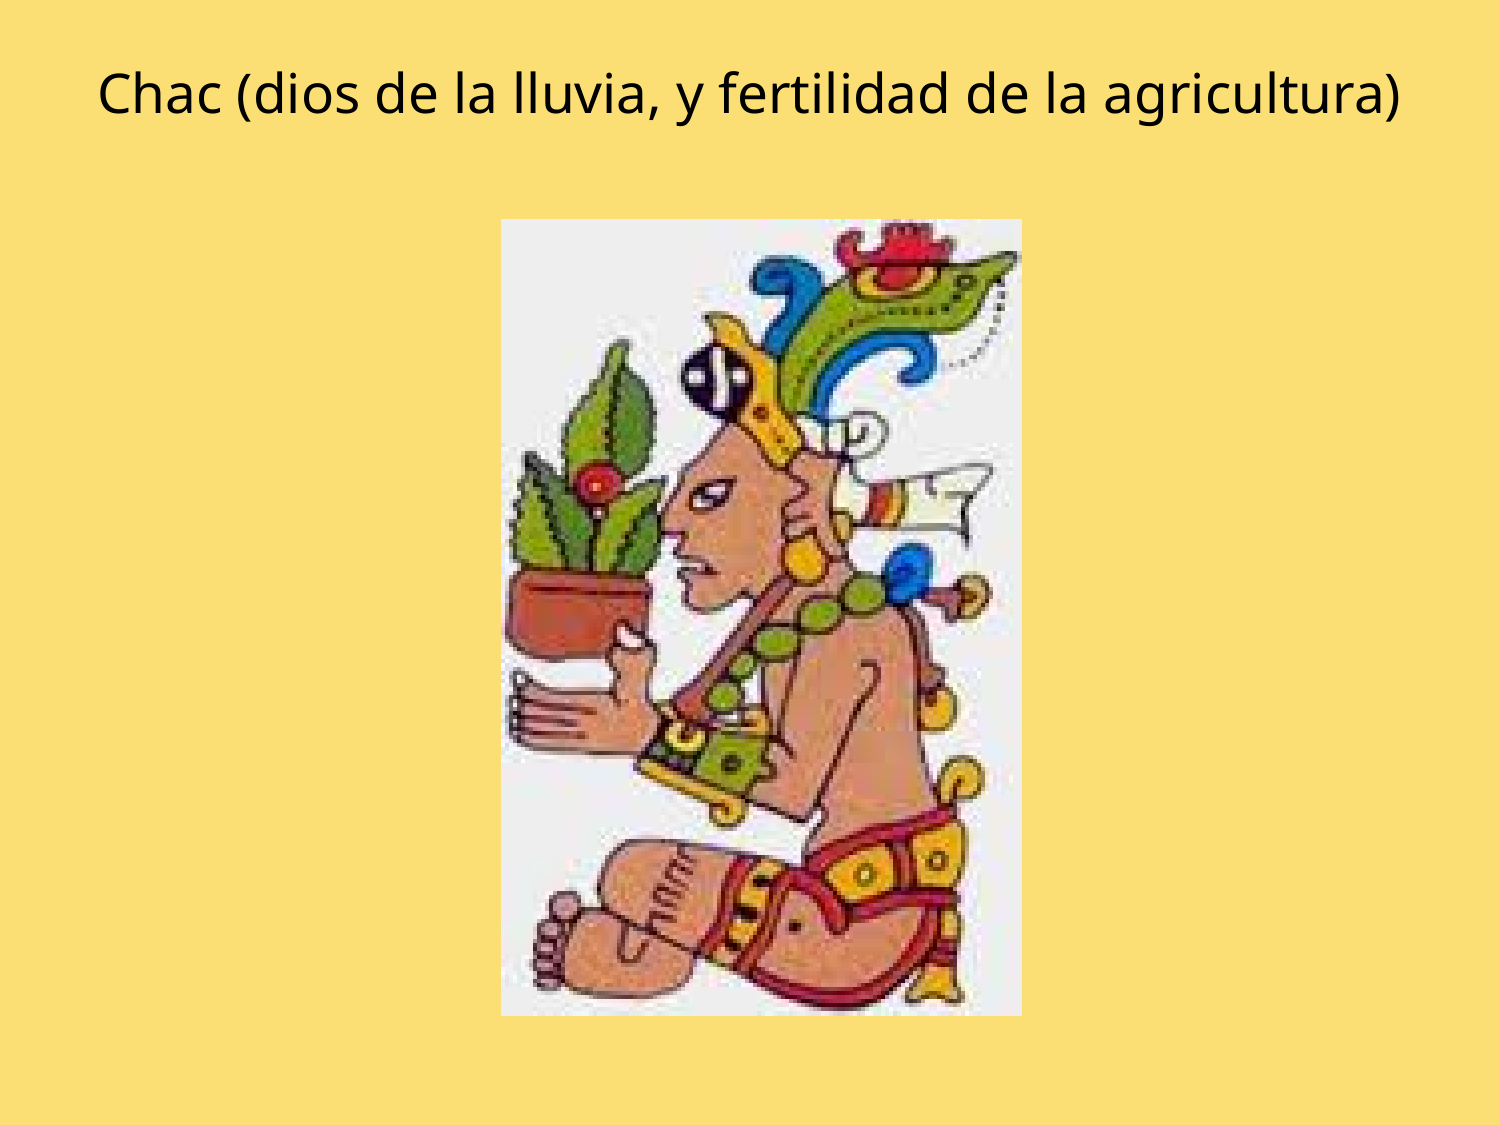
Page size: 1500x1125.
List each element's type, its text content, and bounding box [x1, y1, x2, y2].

title Chac (dios de la lluvia, y fertilidad de la agricultura) [75, 45, 1425, 233]
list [501, 219, 1022, 1016]
